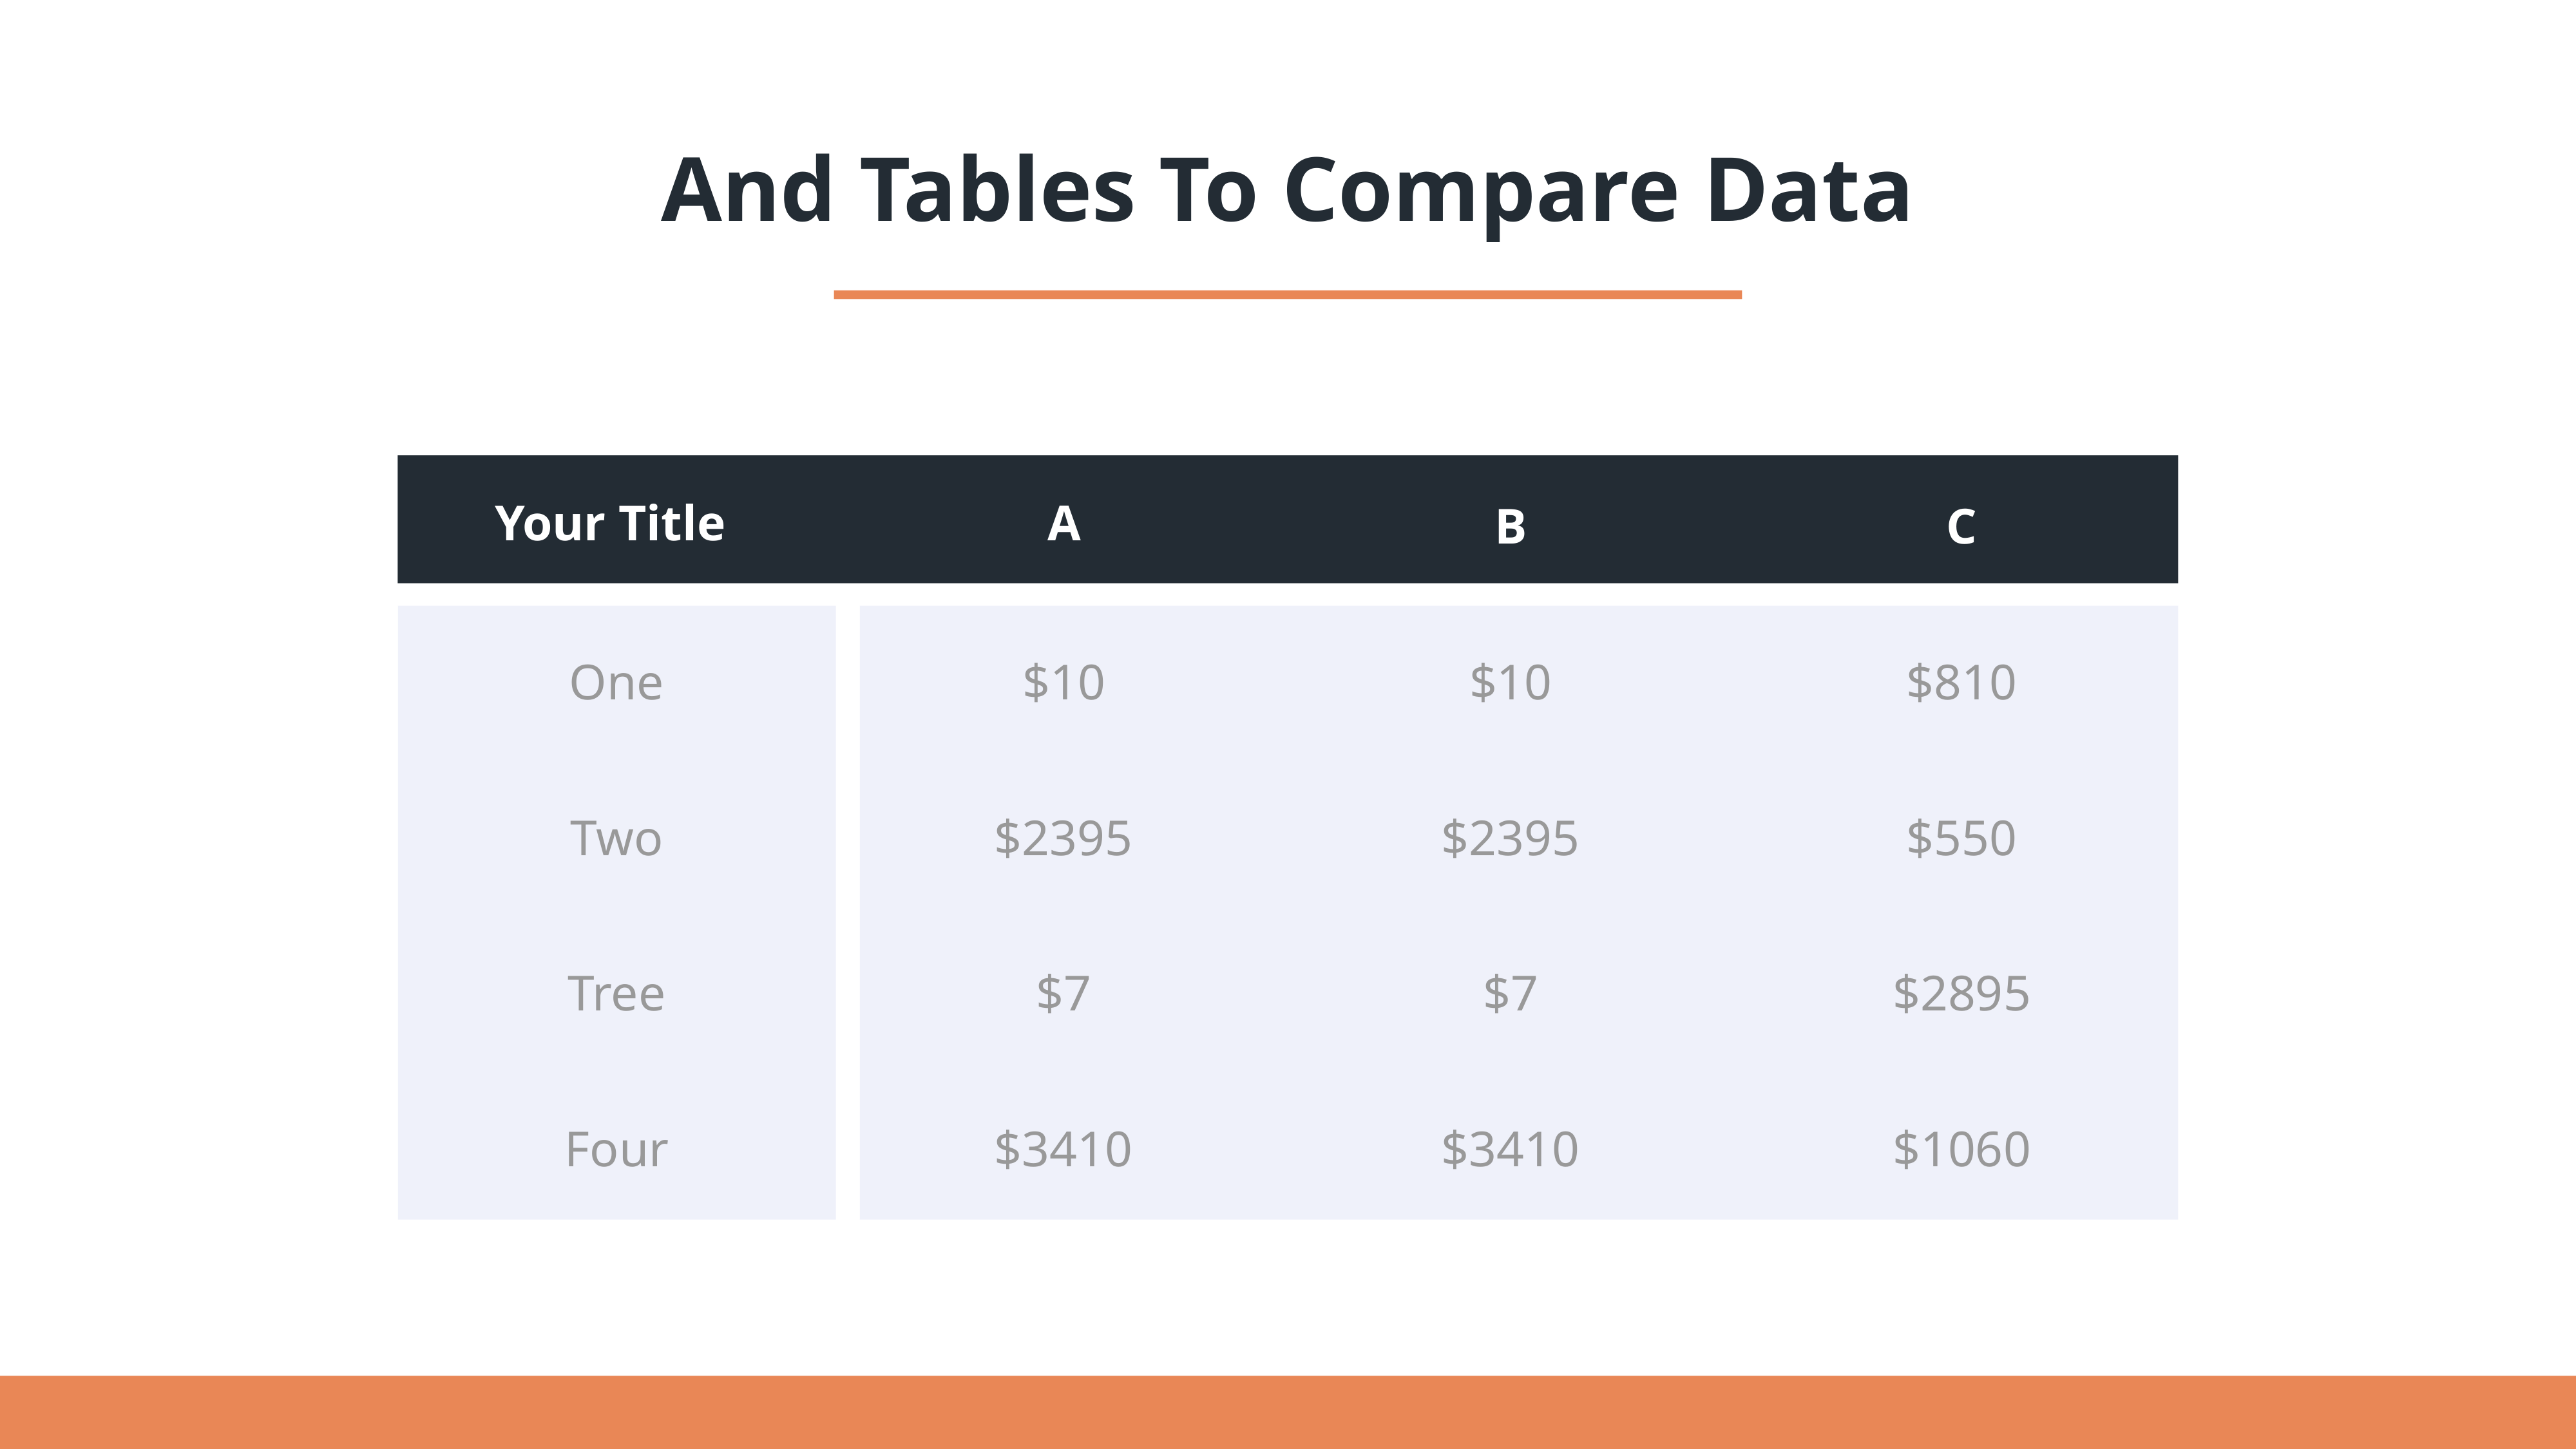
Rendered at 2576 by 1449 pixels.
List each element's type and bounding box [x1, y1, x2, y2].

text_box [555, 128, 2021, 299]
text_box [397, 455, 2179, 1220]
text_box [0, 1375, 2576, 1449]
